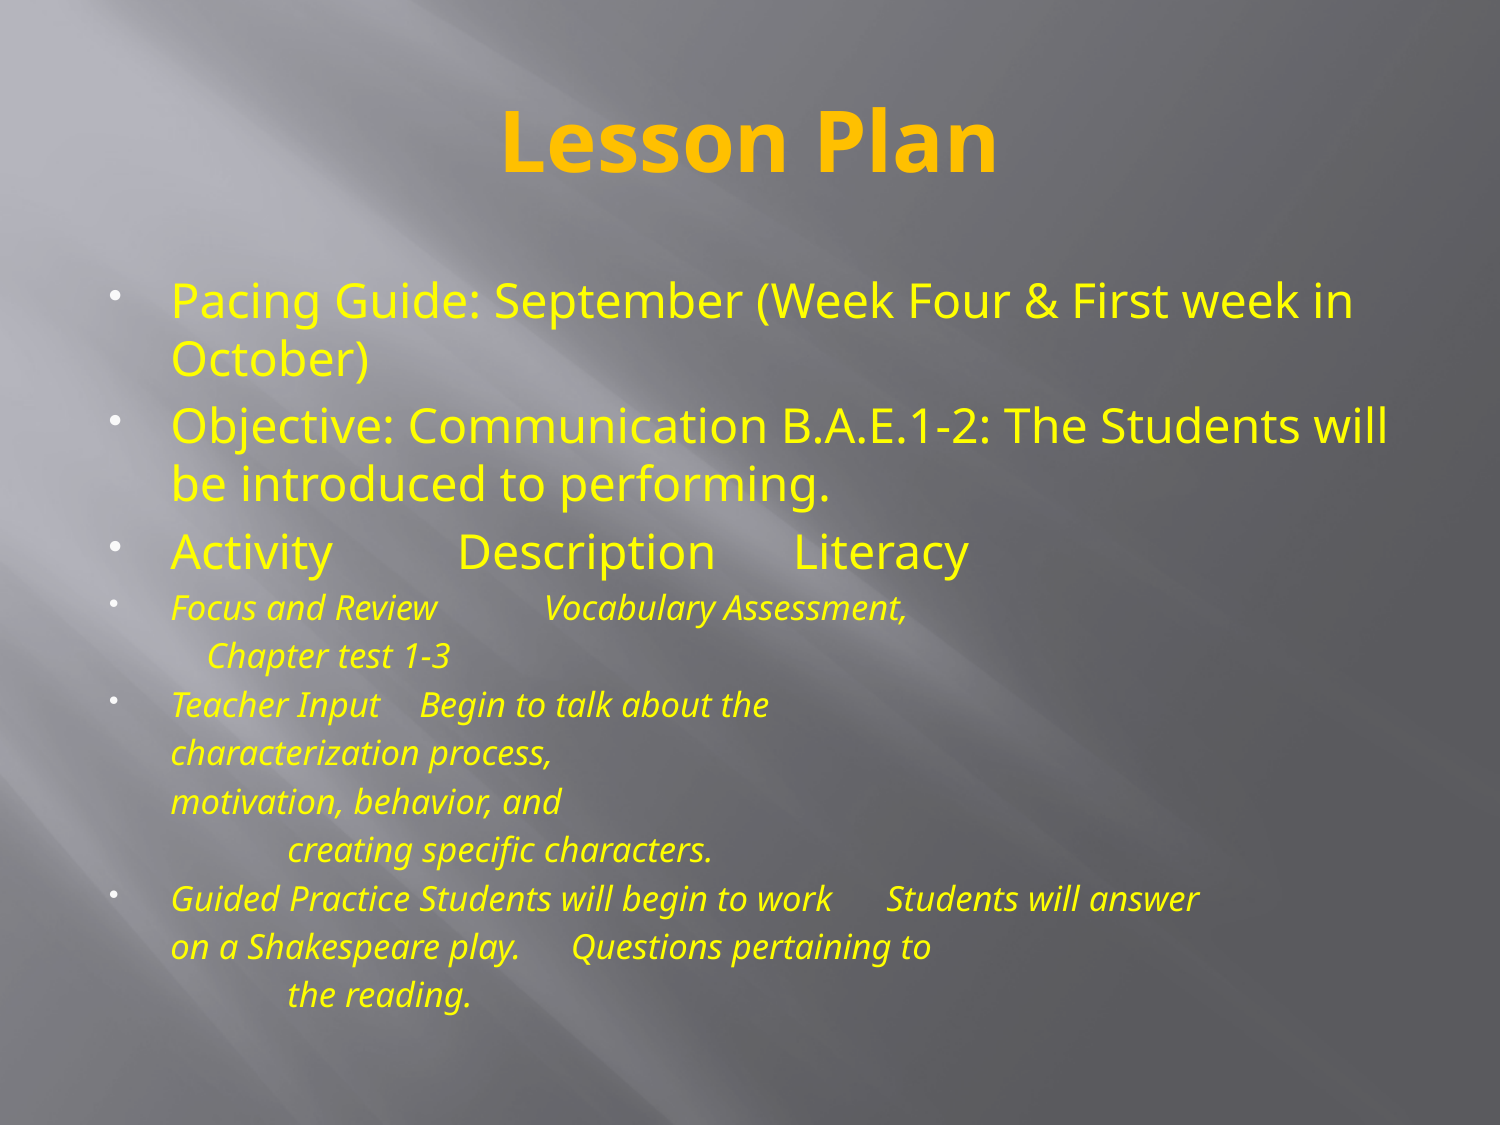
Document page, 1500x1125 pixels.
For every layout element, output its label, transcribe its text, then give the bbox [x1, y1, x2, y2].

list Pacing Guide: September (Week Four & First week in October) Objective: Communication B.A.E.1-2: The Students will be introduced to performing. Activity Description Literacy Focus and Review Vocabulary Assessment, Chapter test 1-3 Teacher Input Begin to talk about the characterization process, motivation, behavior, and creating specific characters. Guided Practice Students will begin to work Students will answer on a Shakespeare play. Questions pertaining to the reading. [75, 262, 1425, 1035]
title Lesson Plan [75, 45, 1425, 233]
